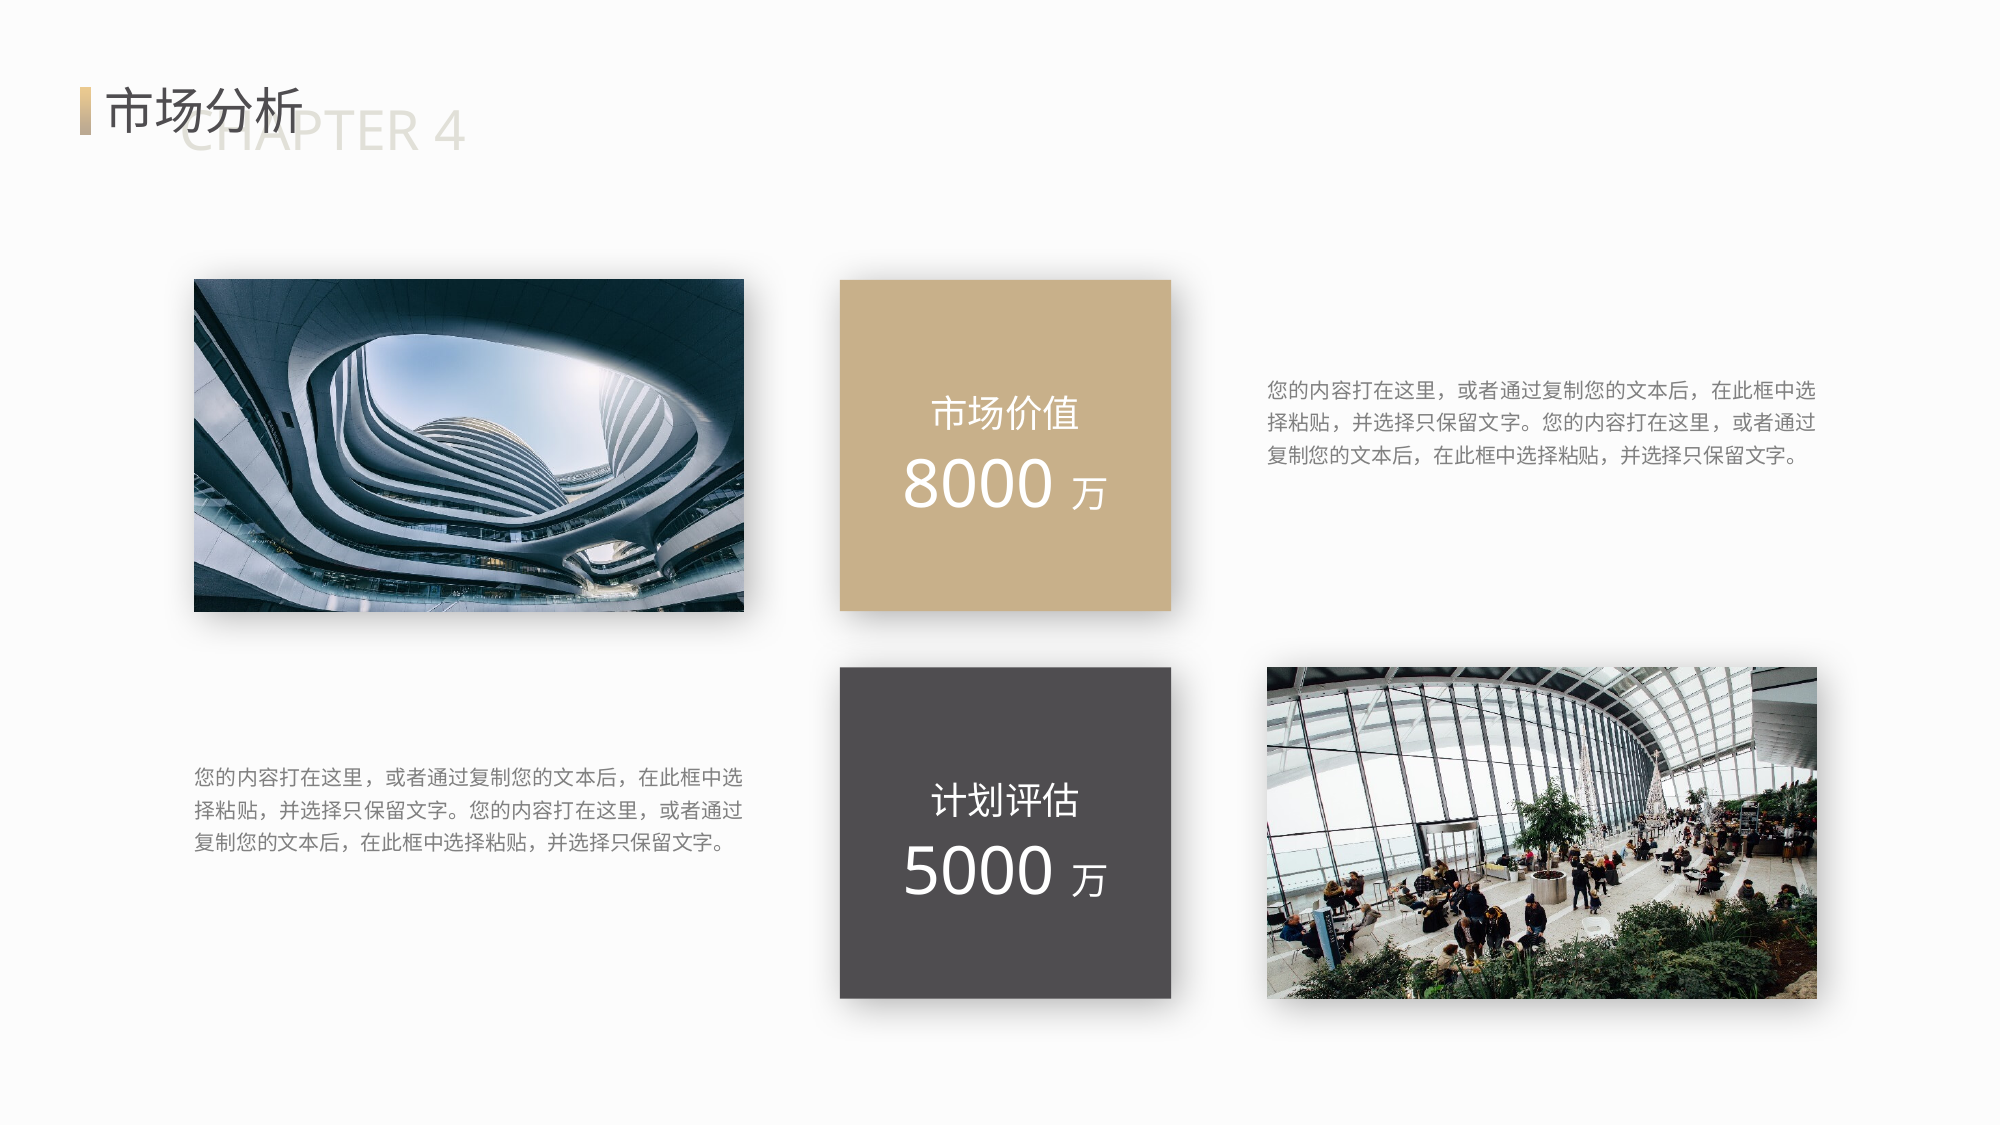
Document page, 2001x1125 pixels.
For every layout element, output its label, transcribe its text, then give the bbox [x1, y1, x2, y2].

picture [194, 279, 744, 612]
text_box 5000万 [902, 803, 1109, 908]
text_box [838, 665, 1173, 1001]
text_box 8000万 [902, 416, 1109, 521]
text_box 计划评估 [930, 763, 1081, 803]
text_box 您的内容打在这里，或者通过复制您的文本后，在此框中选择粘贴，并选择只保留文字。您的内容打在这里，或者通过复制您的文本后，在此框中选择粘贴，并选择只保留文字。 [194, 757, 744, 855]
text_box 市场分析 [89, 72, 320, 147]
text_box CHAPTER 4 [164, 87, 482, 170]
picture [80, 87, 91, 136]
picture [1267, 667, 1817, 999]
text_box [838, 278, 1173, 613]
text_box 您的内容打在这里，或者通过复制您的文本后，在此框中选择粘贴，并选择只保留文字。您的内容打在这里，或者通过复制您的文本后，在此框中选择粘贴，并选择只保留文字。 [1267, 369, 1817, 468]
text_box 市场价值 [930, 376, 1081, 416]
